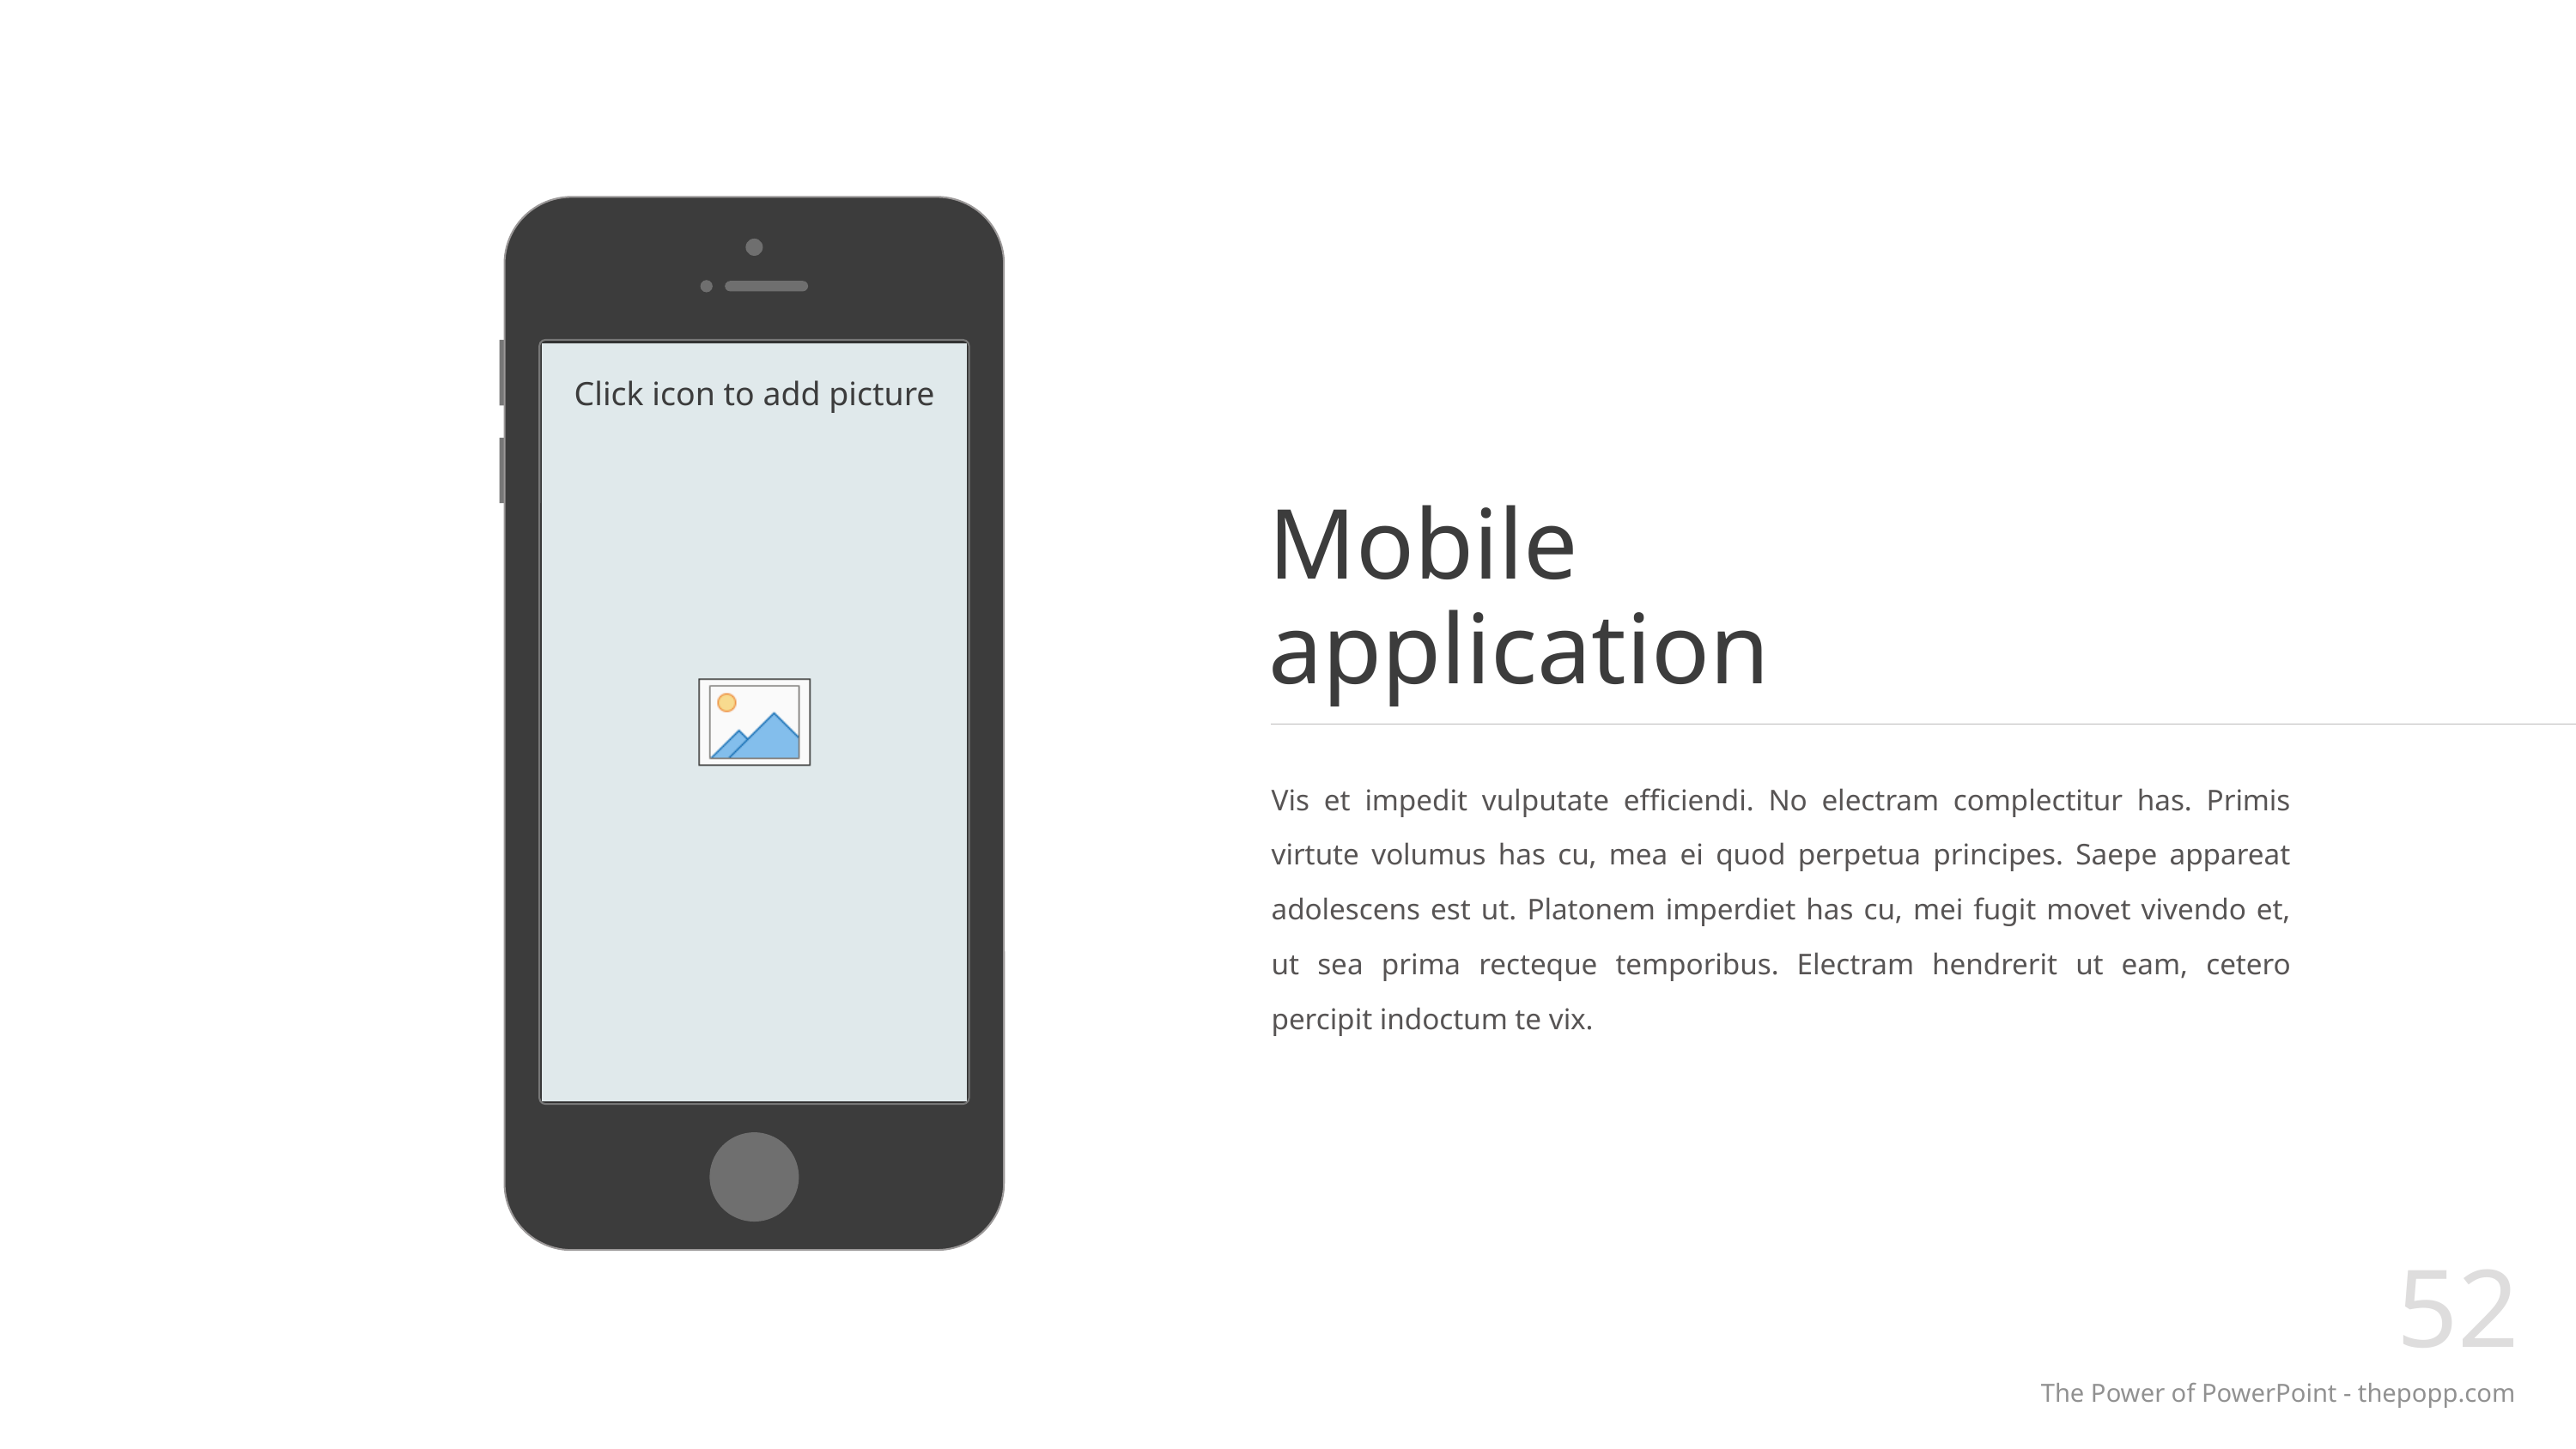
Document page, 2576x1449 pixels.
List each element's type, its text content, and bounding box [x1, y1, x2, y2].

list Vis et impedit vulputate efficiendi. No electram complectitur has. Primis virtute volumus has cu, mea ei quod perpetua principes. Saepe appareat adolescens est ut. Platonem imperdiet has cu, mei fugit movet vivendo et, ut sea prima recteque temporibus. Electram hendrerit ut eam, cetero percipit indoctum te vix. [1258, 755, 2306, 1181]
footer The Power of PowerPoint - thepopp.com [1573, 1354, 2529, 1432]
picture [542, 343, 968, 1101]
slide_number 52 [2150, 1250, 2532, 1393]
title Mobile application [1255, 284, 2303, 711]
